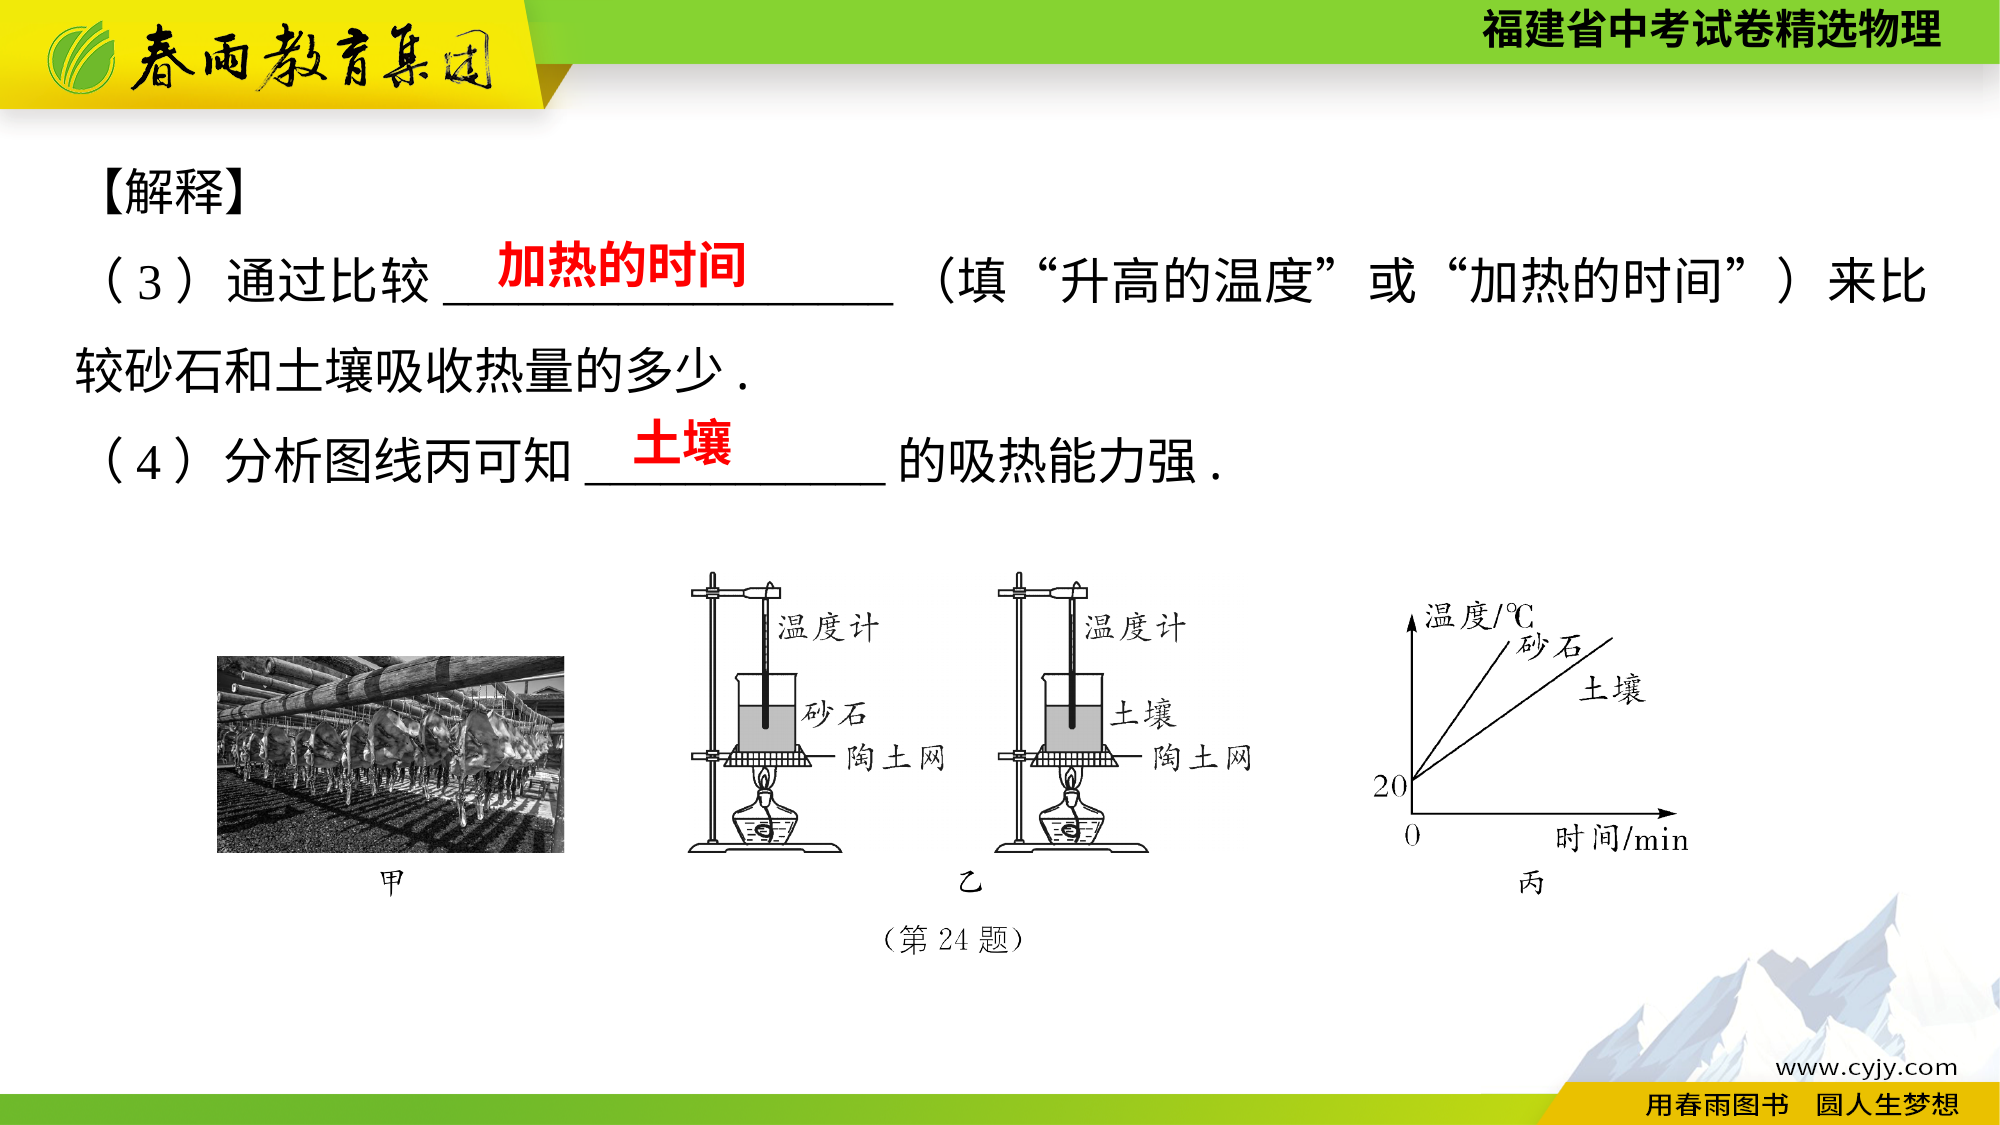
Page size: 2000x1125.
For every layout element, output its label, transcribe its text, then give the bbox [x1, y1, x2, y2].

text_box 土壤 [567, 403, 798, 479]
text_box 加热的时间 [482, 225, 762, 301]
list 【解释】 （3）通过比较__________________（填“升高的温度”或“加热的时间”）来比较砂石和土壤吸收热量的多少. （4）分析图线丙可知____________的吸热能力强. [59, 122, 1944, 490]
picture [0, 0, 2000, 1125]
